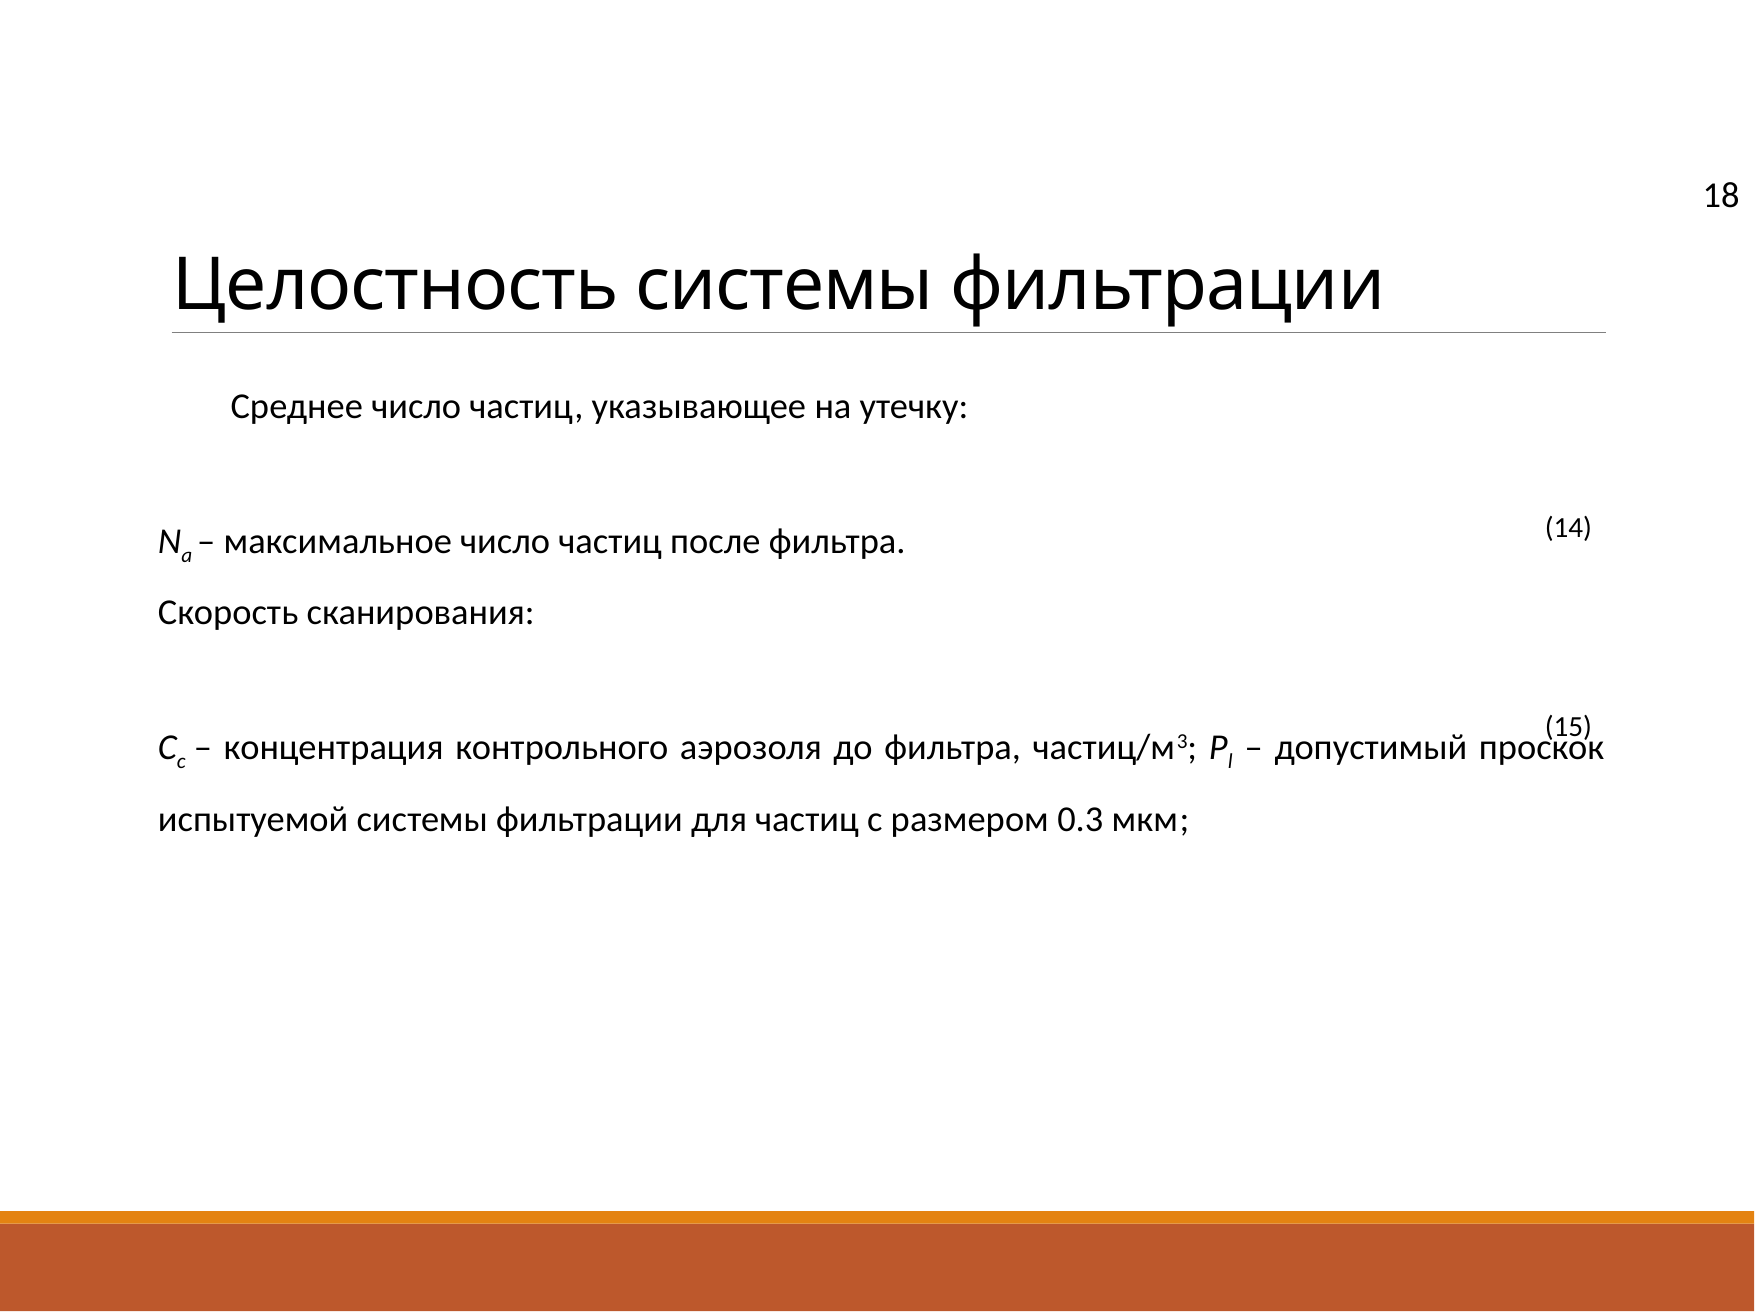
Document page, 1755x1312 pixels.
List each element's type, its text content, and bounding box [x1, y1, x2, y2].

title Целостность системы фильтрации [157, 54, 1606, 333]
text_box 18 [1686, 163, 1755, 223]
list Среднее число частиц, указывающее на утечку: Na – максимальное число частиц после фильтра. Скорость сканирования: Сc – концентрация контрольного аэрозоля до фильтра, частиц/м3; Pl – допустимый проскок испытуемой системы фильтрации для частиц с размером 0.3 мкм; [157, 352, 1606, 1123]
